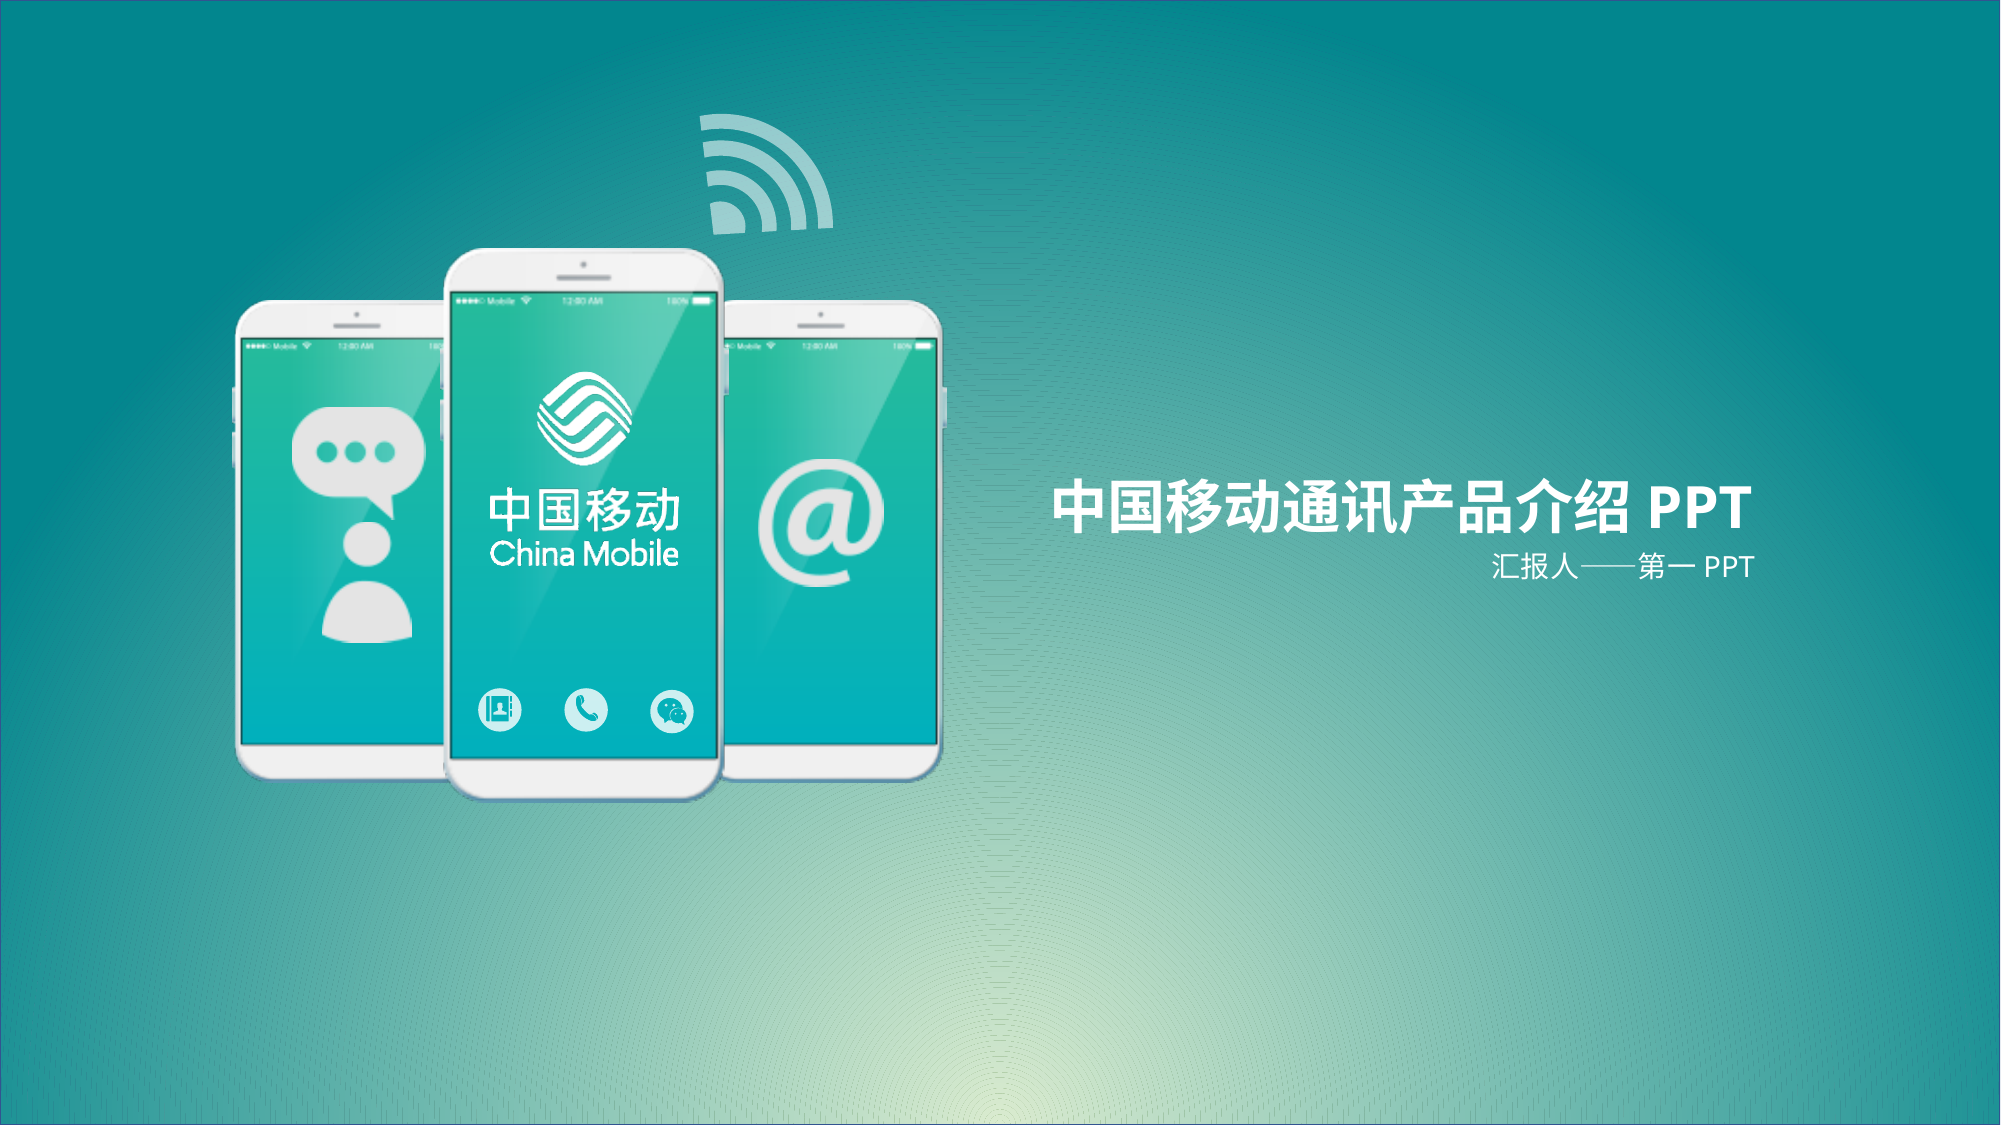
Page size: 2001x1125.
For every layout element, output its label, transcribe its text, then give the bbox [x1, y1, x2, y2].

text_box [698, 112, 834, 230]
text_box 中国移动通讯产品介绍PPT [1034, 463, 1768, 548]
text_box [478, 688, 694, 734]
text_box [708, 200, 747, 236]
text_box [701, 139, 808, 232]
text_box 汇报人——第一PPT [1476, 541, 1771, 591]
picture [232, 248, 947, 803]
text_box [292, 407, 426, 643]
text_box [705, 169, 778, 234]
